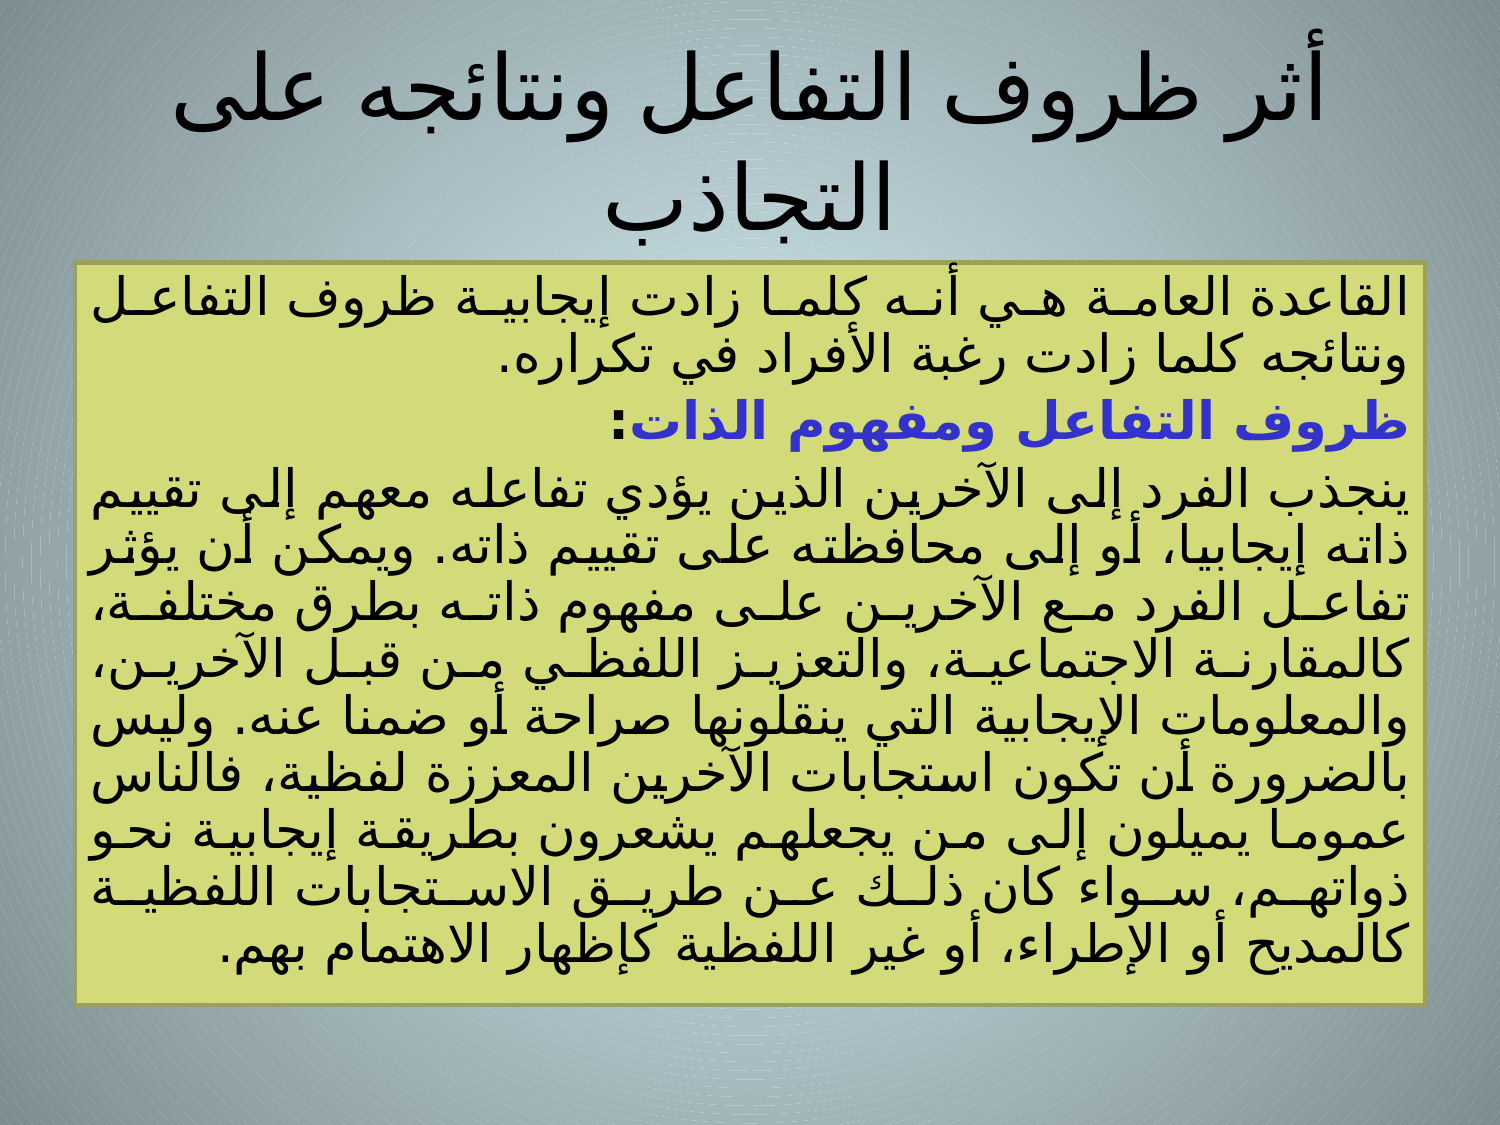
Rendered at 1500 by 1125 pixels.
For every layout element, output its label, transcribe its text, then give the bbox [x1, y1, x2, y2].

list القاعدة العامة هي أنه كلما زادت إيجابية ظروف التفاعل ونتائجه كلما زادت رغبة الأفراد في تكراره. ظروف التفاعل ومفهوم الذات: ينجذب الفرد إلى الآخرين الذين يؤدي تفاعله معهم إلى تقييم ذاته إيجابيا، أو إلى محافظته على تقييم ذاته. ويمكن أن يؤثر تفاعل الفرد مع الآخرين على مفهوم ذاته بطرق مختلفة، كالمقارنة الاجتماعية، والتعزيز اللفظي من قبل الآخرين، والمعلومات الإيجابية التي ينقلونها صراحة أو ضمنا عنه. وليس بالضرورة أن تكون استجابات الآخرين المعززة لفظية، فالناس عموما يميلون إلى من يجعلهم يشعرون بطريقة إيجابية نحو ذواتهم، سواء كان ذلك عن طريق الاستجابات اللفظية كالمديح أو الإطراء، أو غير اللفظية كإظهار الاهتمام بهم. [73, 260, 1427, 1007]
title أثر ظروف التفاعل ونتائجه على التجاذب [75, 45, 1425, 233]
